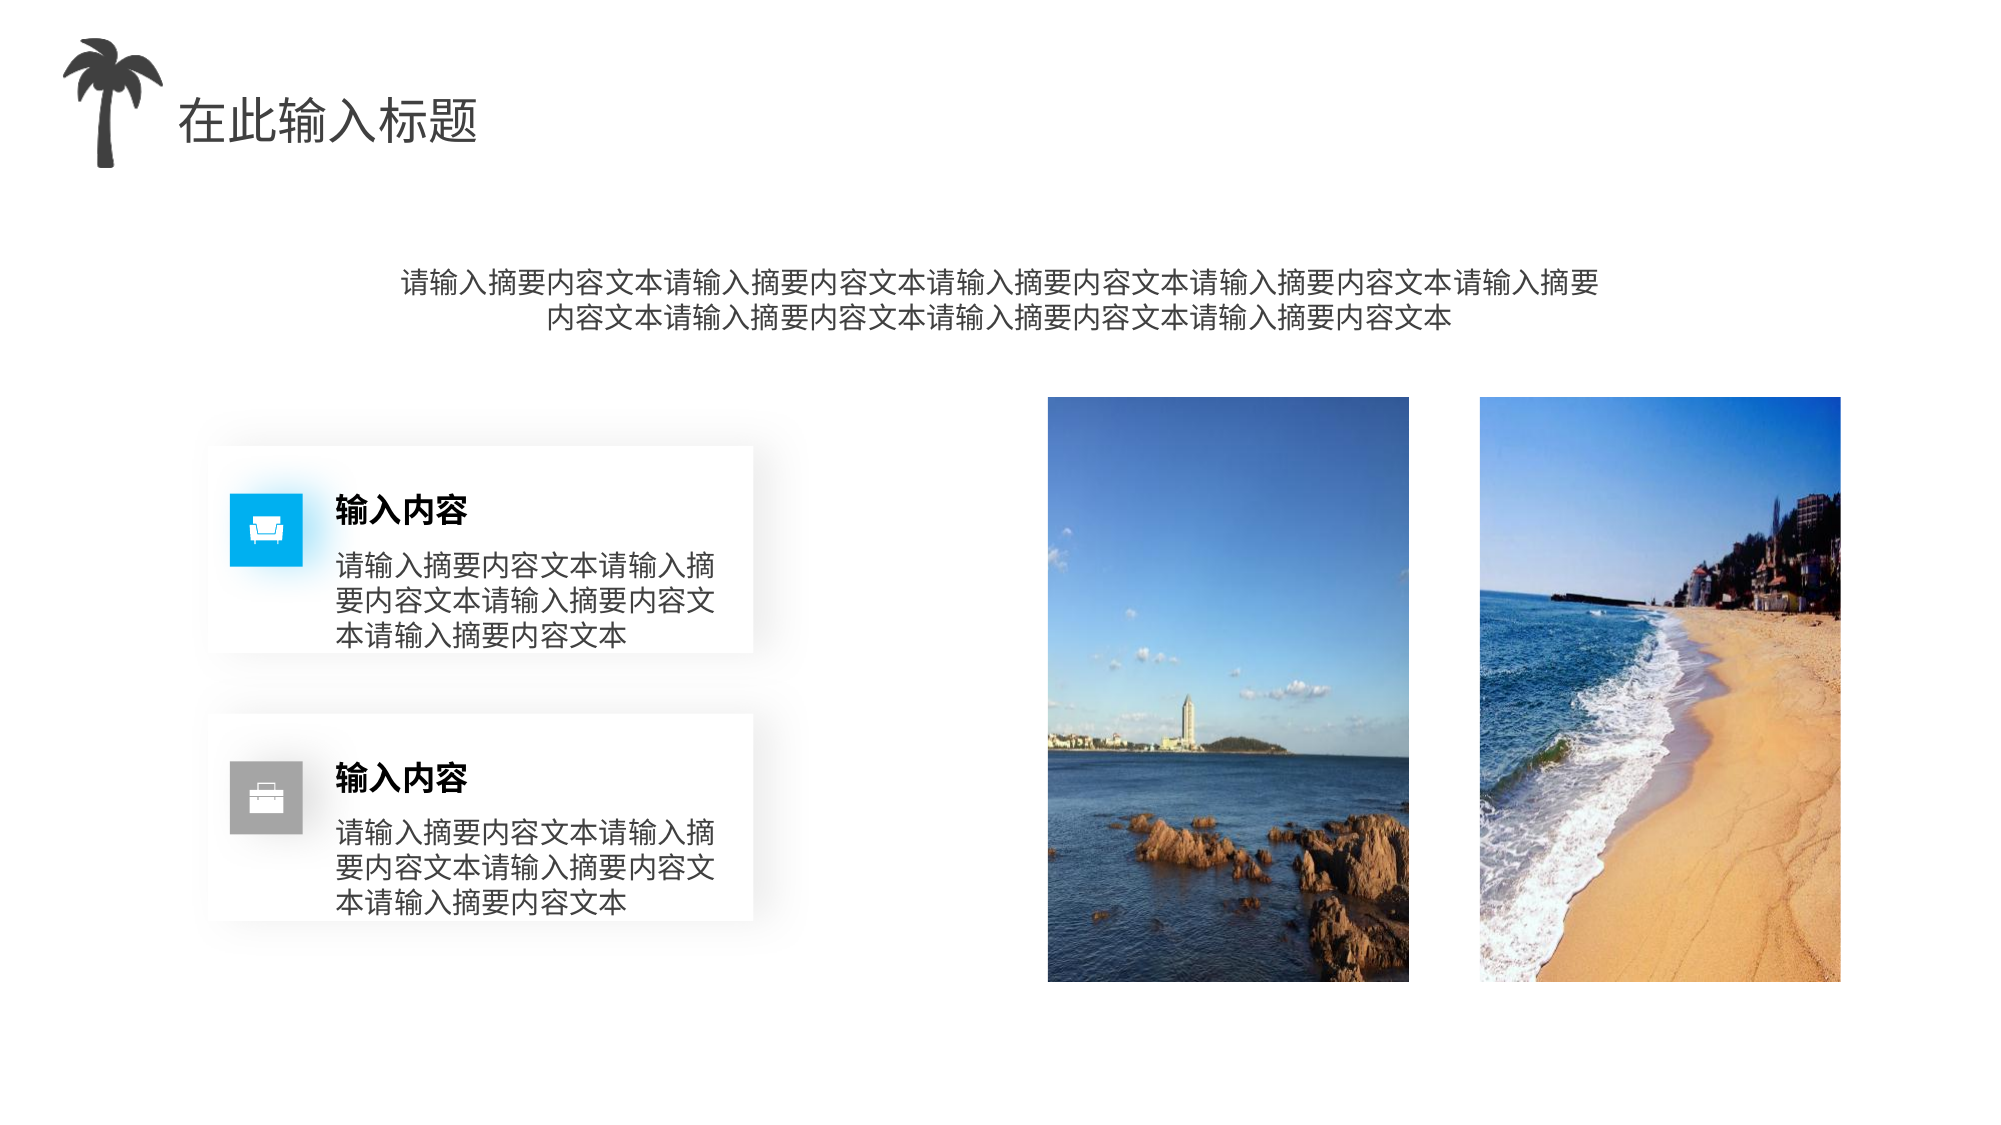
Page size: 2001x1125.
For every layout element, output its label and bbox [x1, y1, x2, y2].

text_box [37, 26, 495, 177]
text_box [208, 257, 1841, 982]
